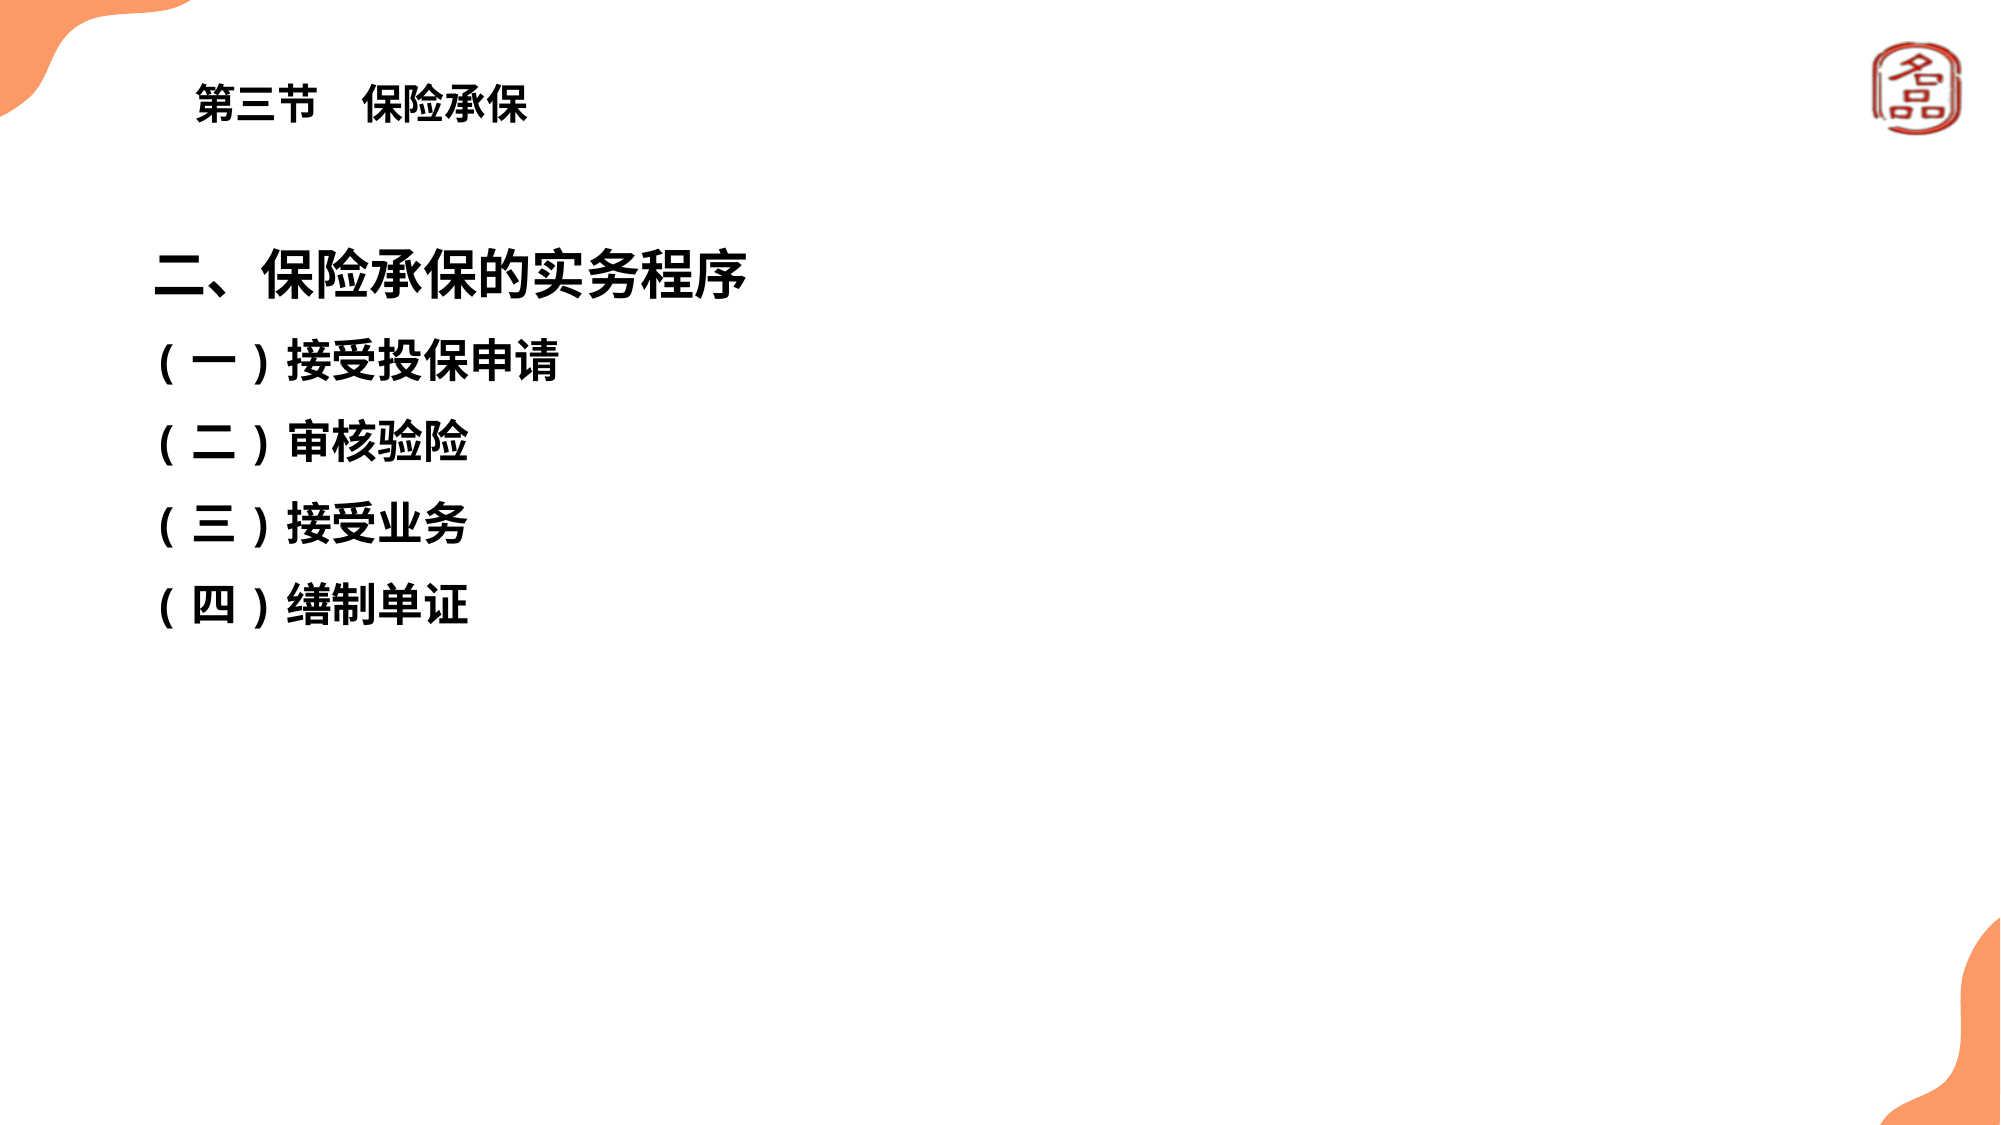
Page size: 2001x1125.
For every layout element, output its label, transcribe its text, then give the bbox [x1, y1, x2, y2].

title 第三节 保险承保 [137, 60, 1863, 152]
picture [1861, 10, 1990, 147]
list 二、保险承保的实务程序 (一)接受投保申请 (二)审核验险 (三)接受业务 (四)缮制单证 [137, 217, 1863, 1031]
